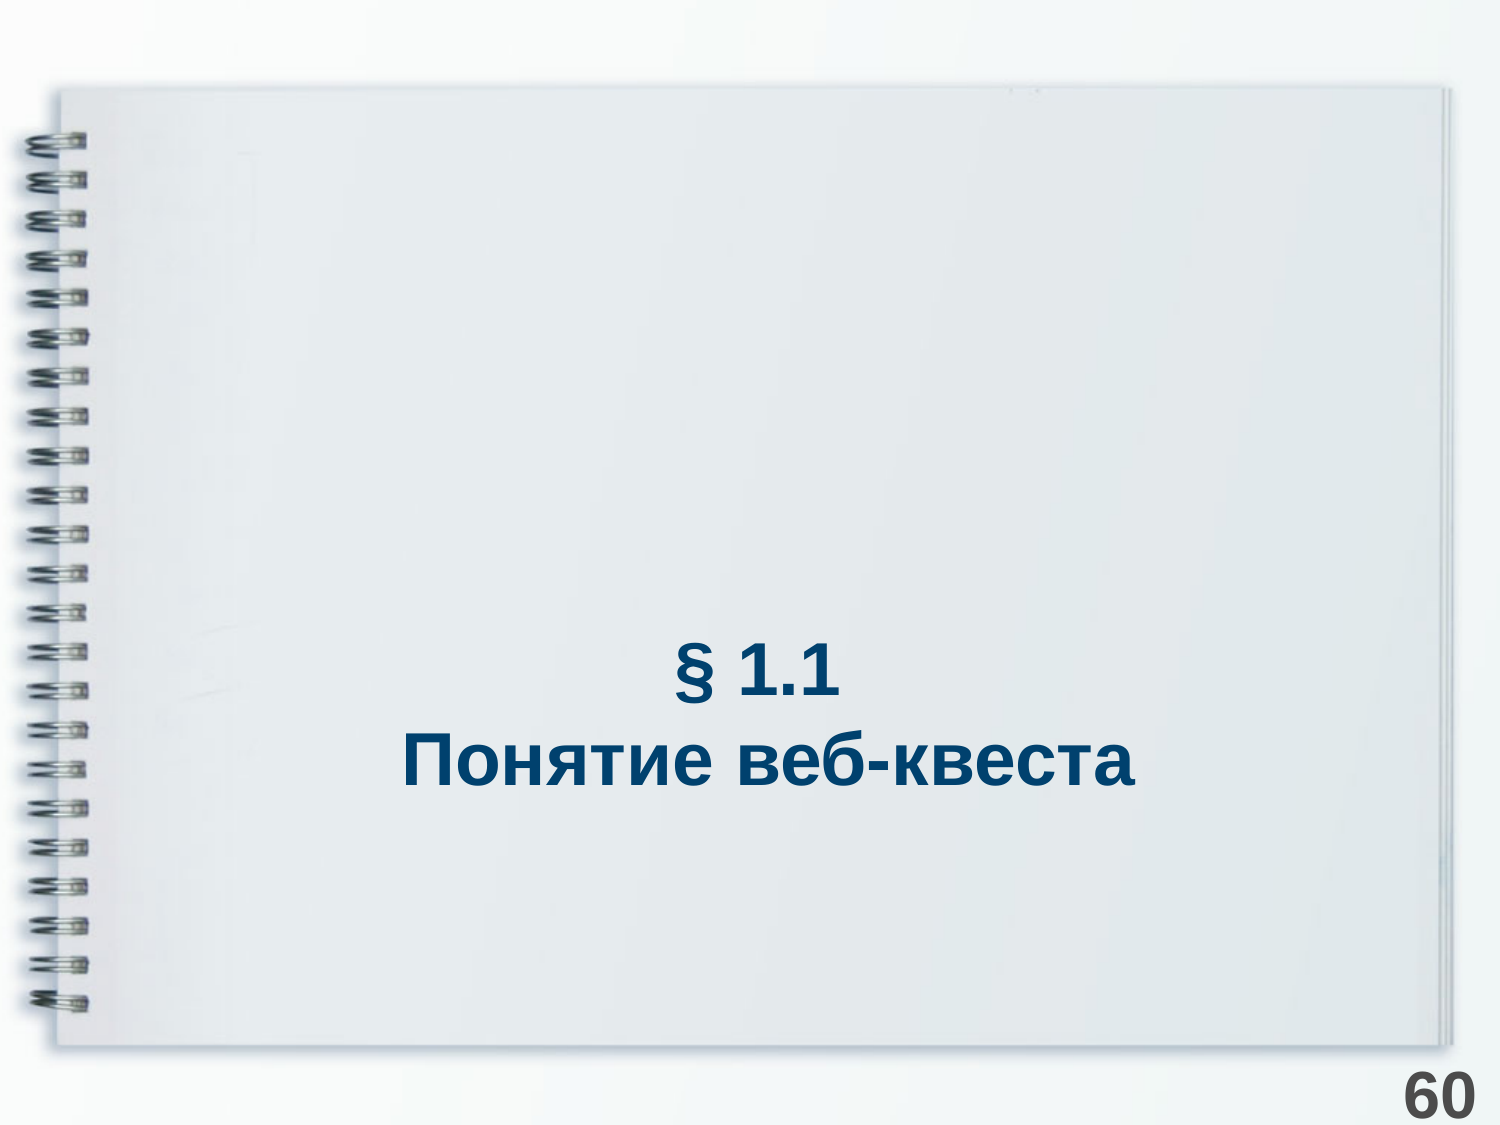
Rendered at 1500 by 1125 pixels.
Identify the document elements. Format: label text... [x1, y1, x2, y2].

slide_number 60 [1387, 1043, 1493, 1123]
title § 1.1 Понятие веб-квеста [93, 485, 1444, 935]
picture [0, 0, 1500, 1125]
